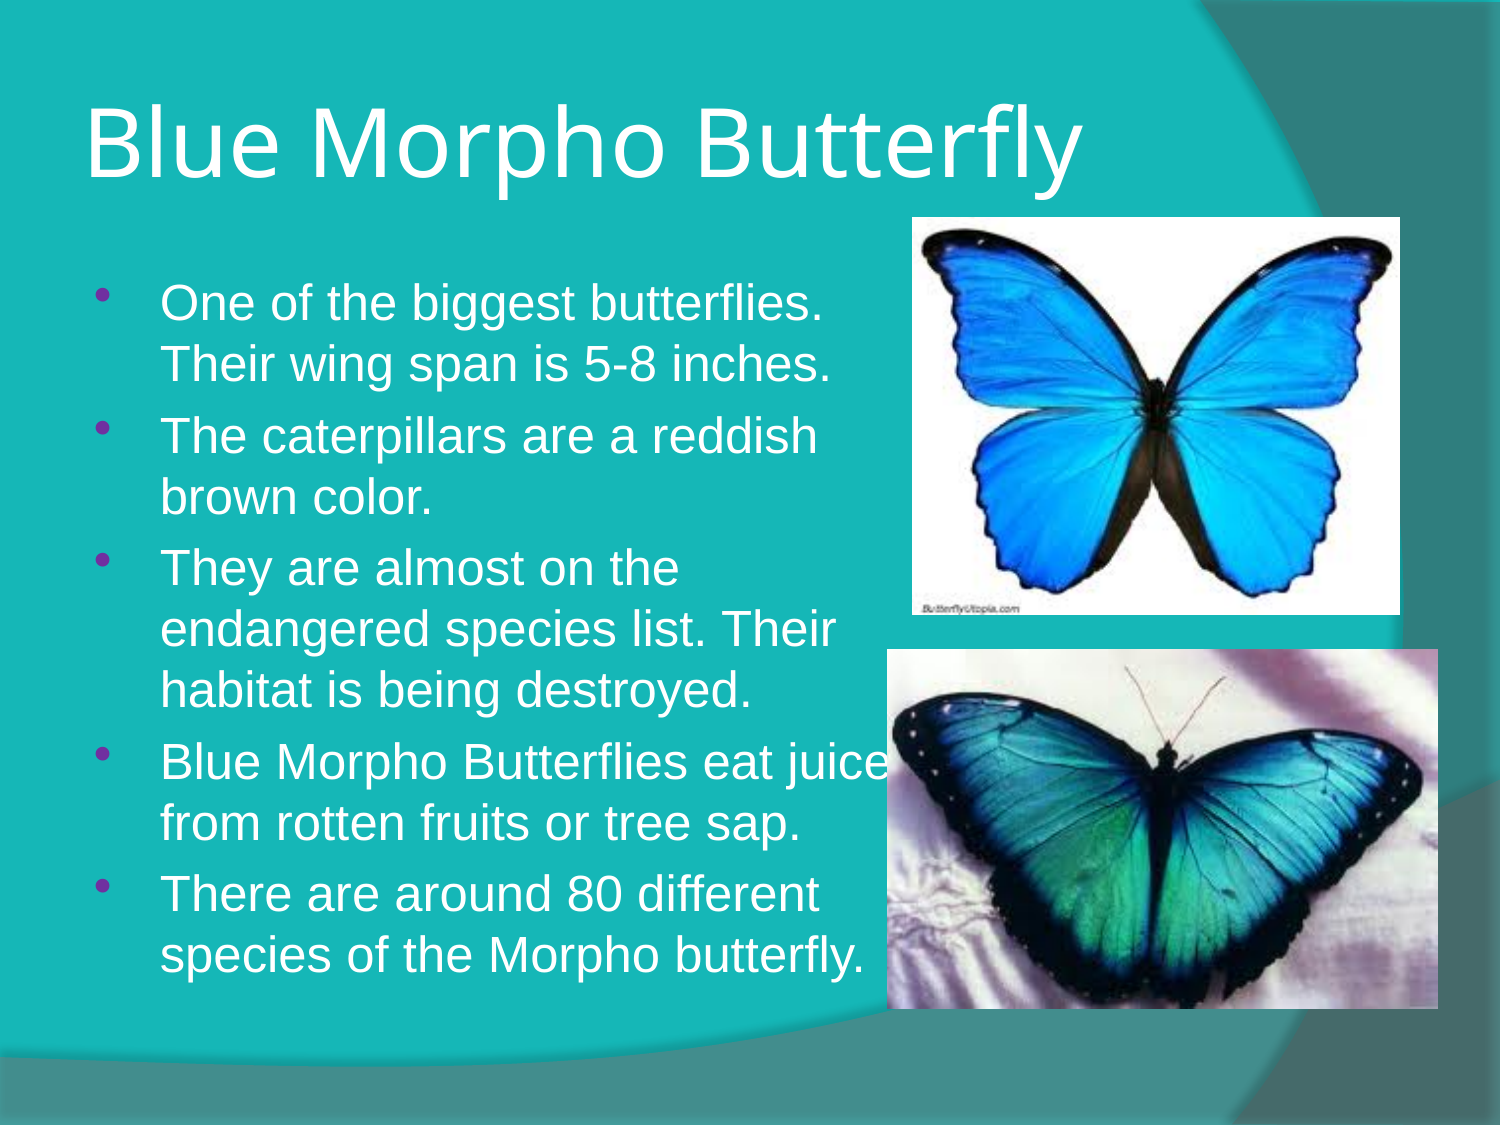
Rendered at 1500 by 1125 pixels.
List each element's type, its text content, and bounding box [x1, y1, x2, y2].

title Blue Morpho Butterfly [75, 45, 1300, 233]
picture [887, 649, 1438, 1009]
list One of the biggest butterflies. Their wing span is 5-8 inches. The caterpillars are a reddish brown color. They are almost on the endangered species list. Their habitat is being destroyed. Blue Morpho Butterflies eat juice from rotten fruits or tree sap. There are around 80 different species of the Morpho butterfly. [75, 262, 913, 1005]
picture [912, 216, 1401, 615]
